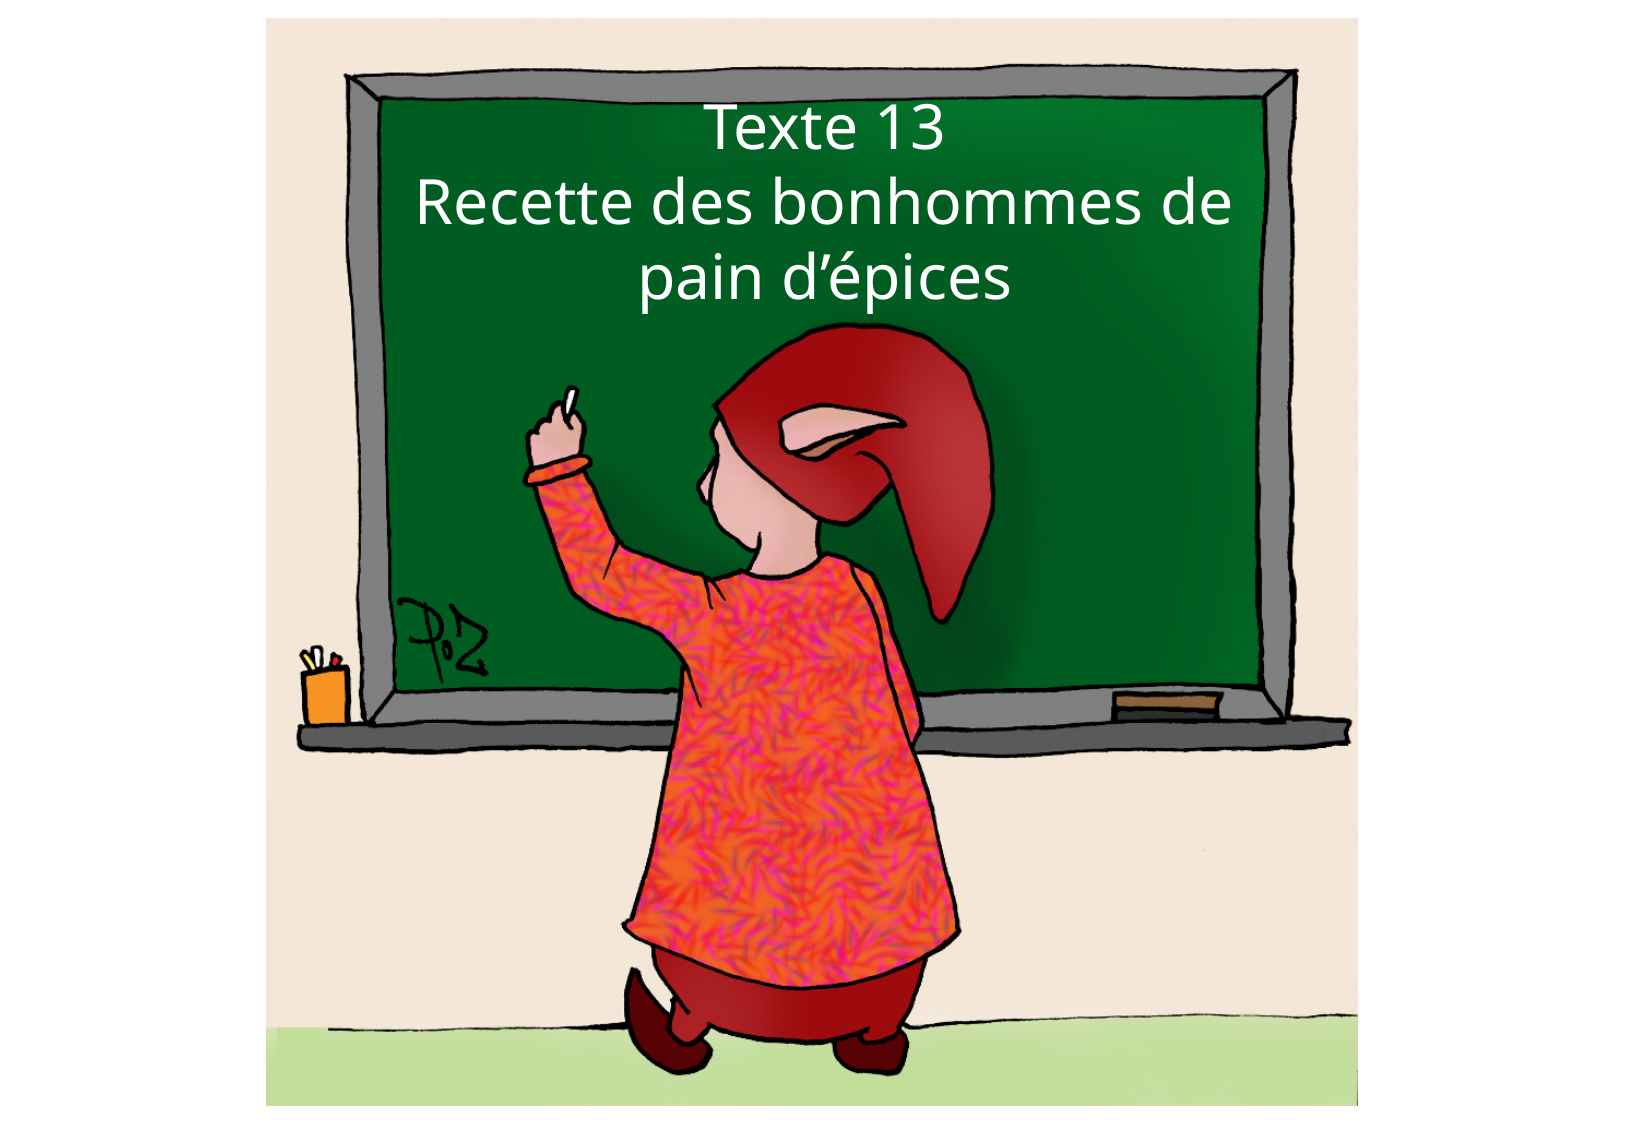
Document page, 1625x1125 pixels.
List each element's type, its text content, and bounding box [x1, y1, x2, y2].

text_box Texte 13 Recette des bonhommes de pain d’épices [377, 101, 1273, 297]
picture [266, 18, 1358, 1106]
